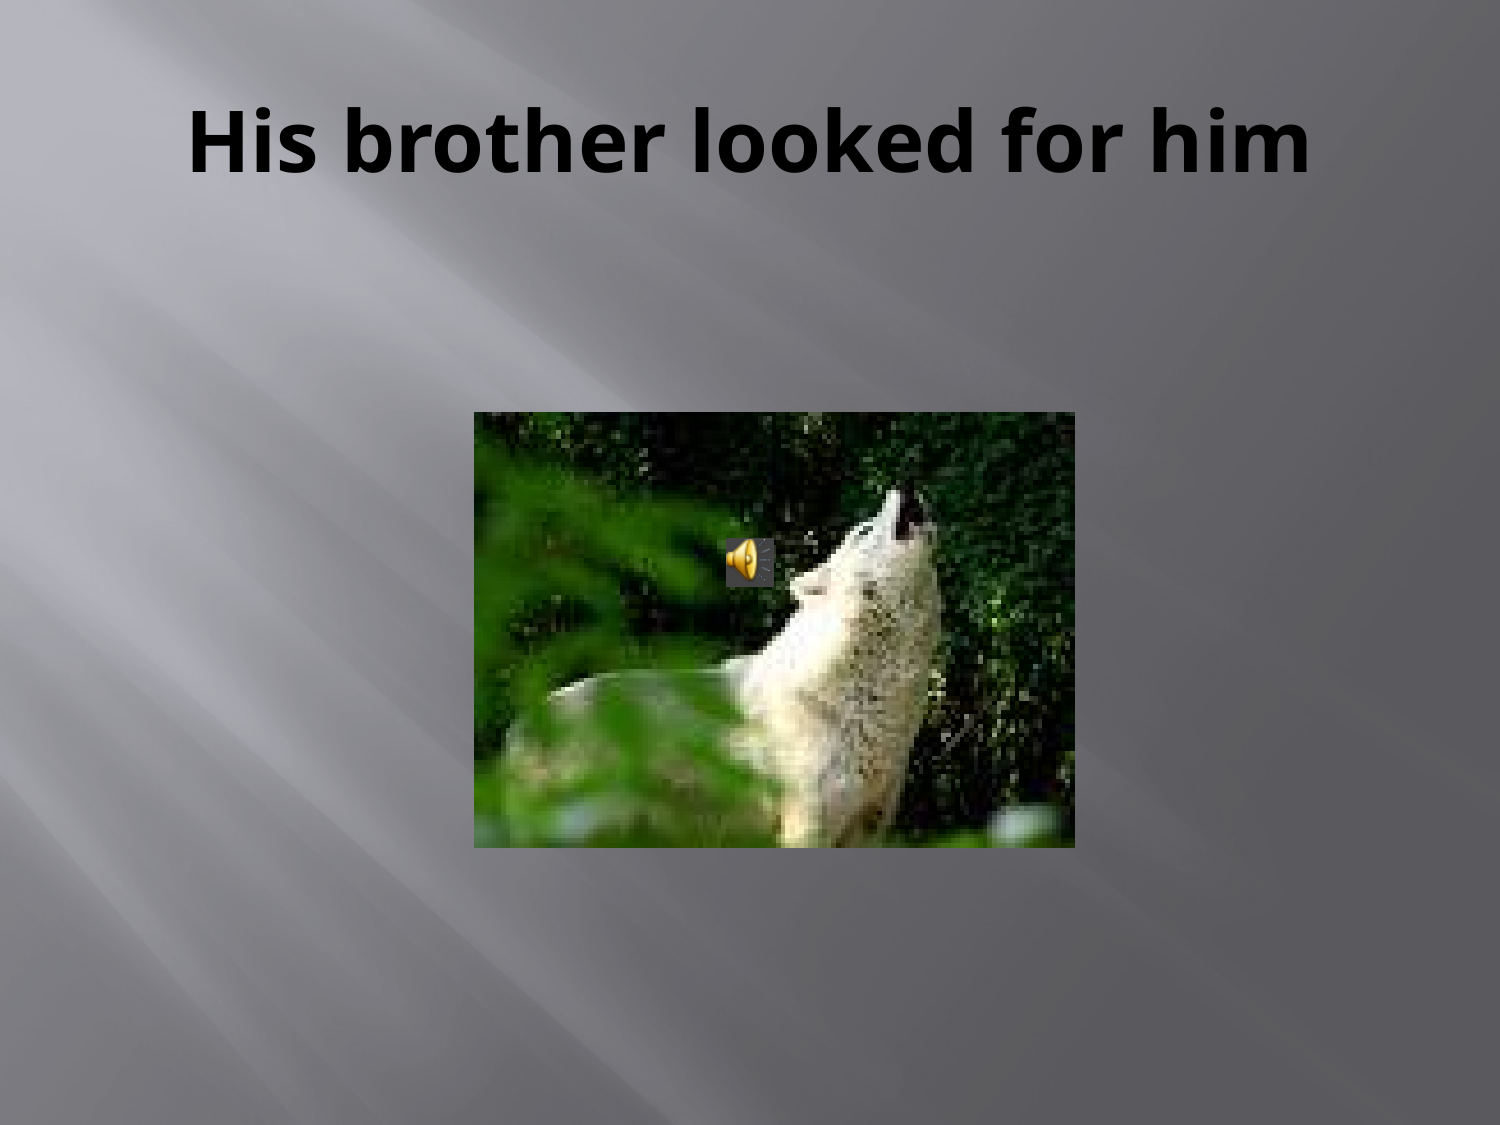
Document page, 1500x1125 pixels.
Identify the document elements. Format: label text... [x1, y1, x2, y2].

picture [474, 412, 1076, 848]
title His brother looked for him [75, 45, 1425, 233]
